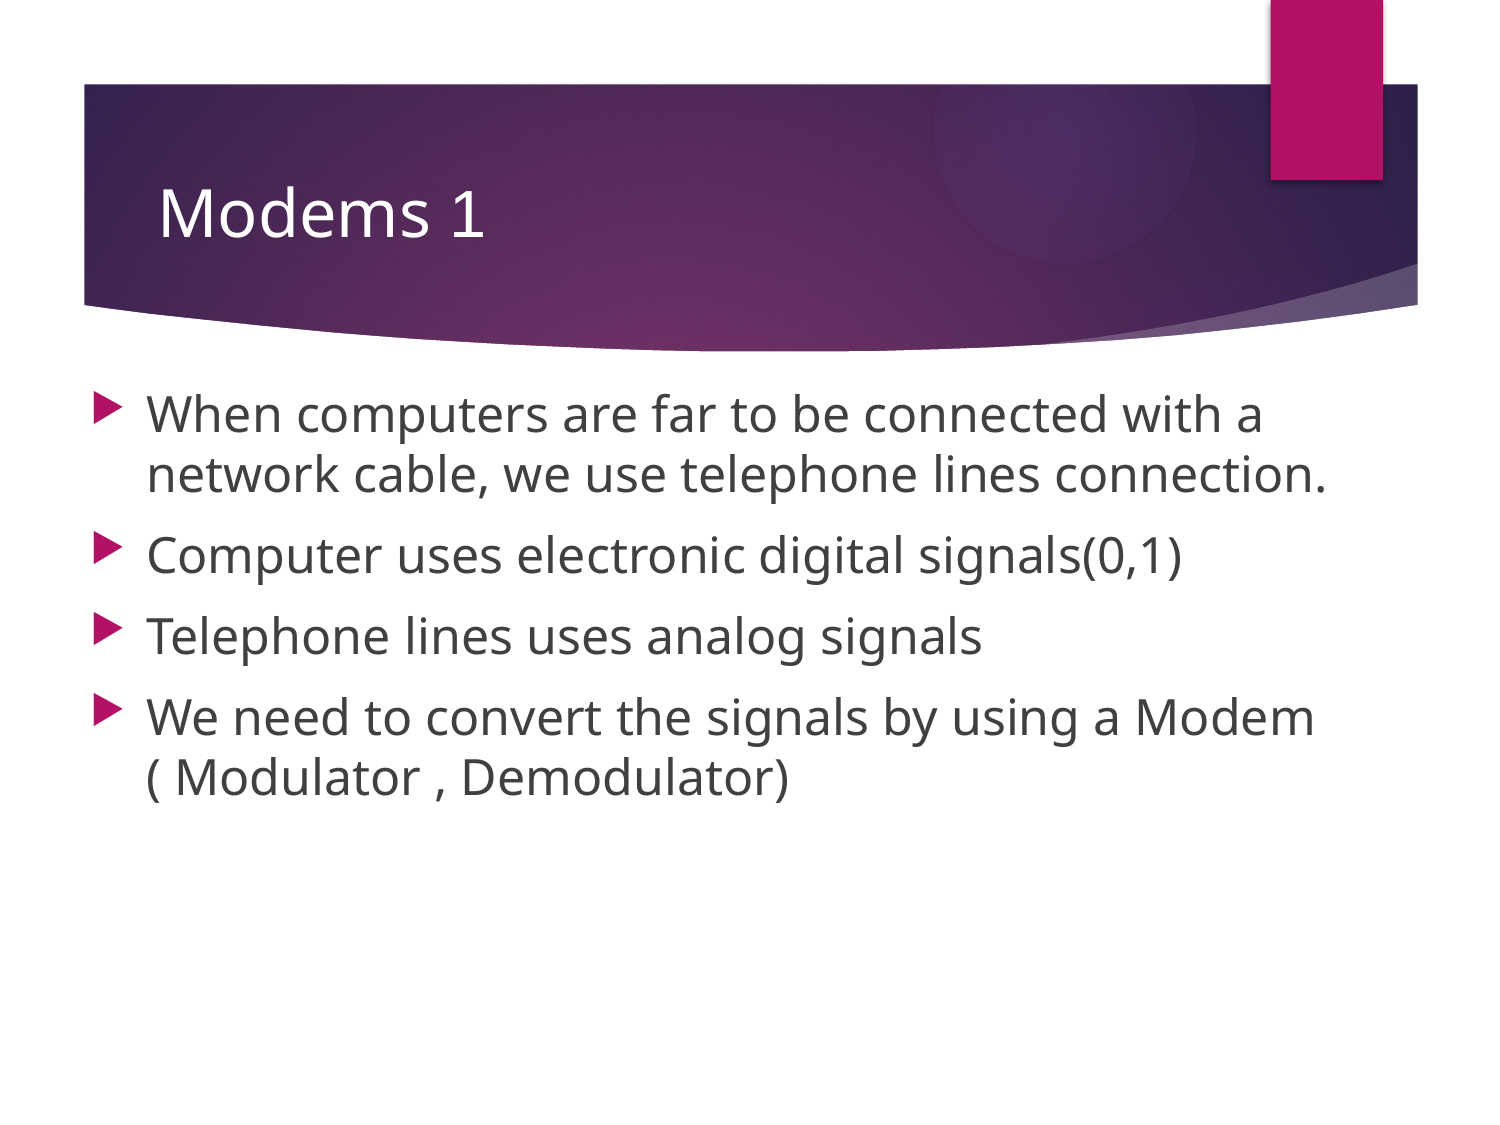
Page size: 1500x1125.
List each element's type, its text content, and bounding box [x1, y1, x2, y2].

title 1 Modems [142, 152, 1183, 269]
list When computers are far to be connected with a network cable, we use telephone lines connection. Computer uses electronic digital signals(0,1) Telephone lines uses analog signals We need to convert the signals by using a Modem ( Modulator , Demodulator) [75, 375, 1475, 1030]
